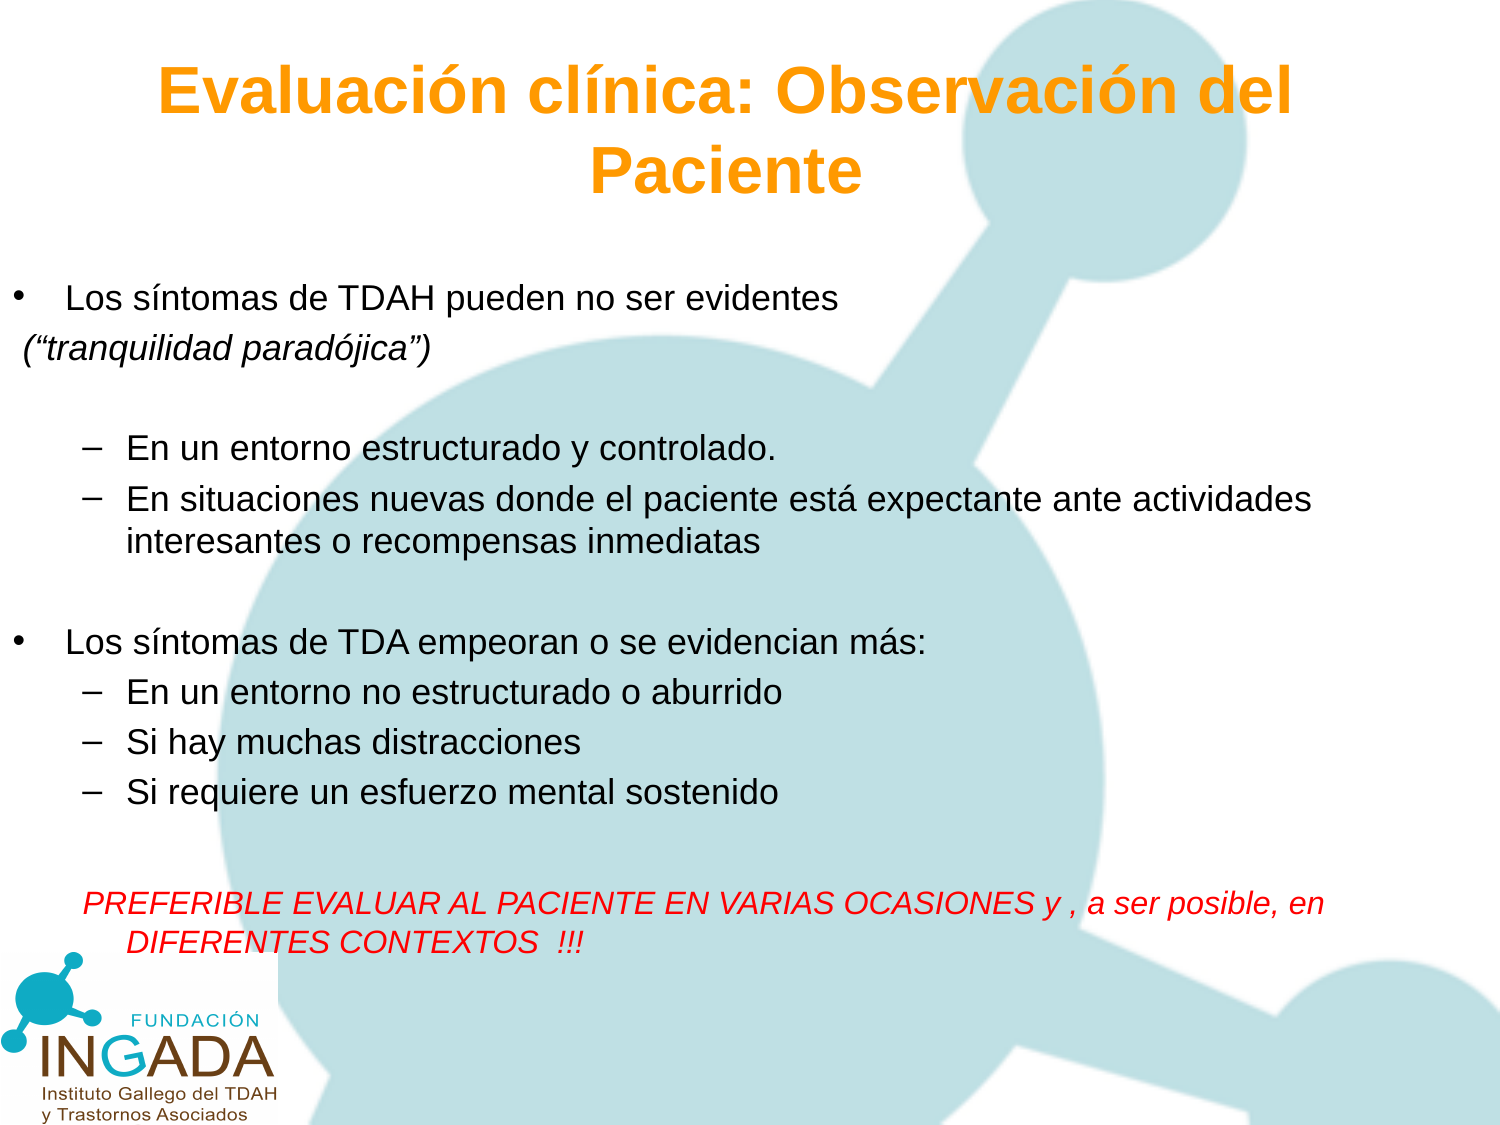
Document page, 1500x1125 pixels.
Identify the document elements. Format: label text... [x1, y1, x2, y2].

picture [1, 973, 278, 1124]
list Los síntomas de TDAH pueden no ser evidentes (“tranquilidad paradójica”) En un entorno estructurado y controlado. En situaciones nuevas donde el paciente está expectante ante actividades interesantes o recompensas inmediatas Los síntomas de TDA empeoran o se evidencian más: En un entorno no estructurado o aburrido Si hay muchas distracciones Si requiere un esfuerzo mental sostenido PREFERIBLE EVALUAR AL PACIENTE EN VARIAS OCASIONES y , a ser posible, en DIFERENTES CONTEXTOS !!! [0, 216, 1498, 973]
text_box Evaluación clínica: Observación del Paciente [88, 39, 1365, 215]
